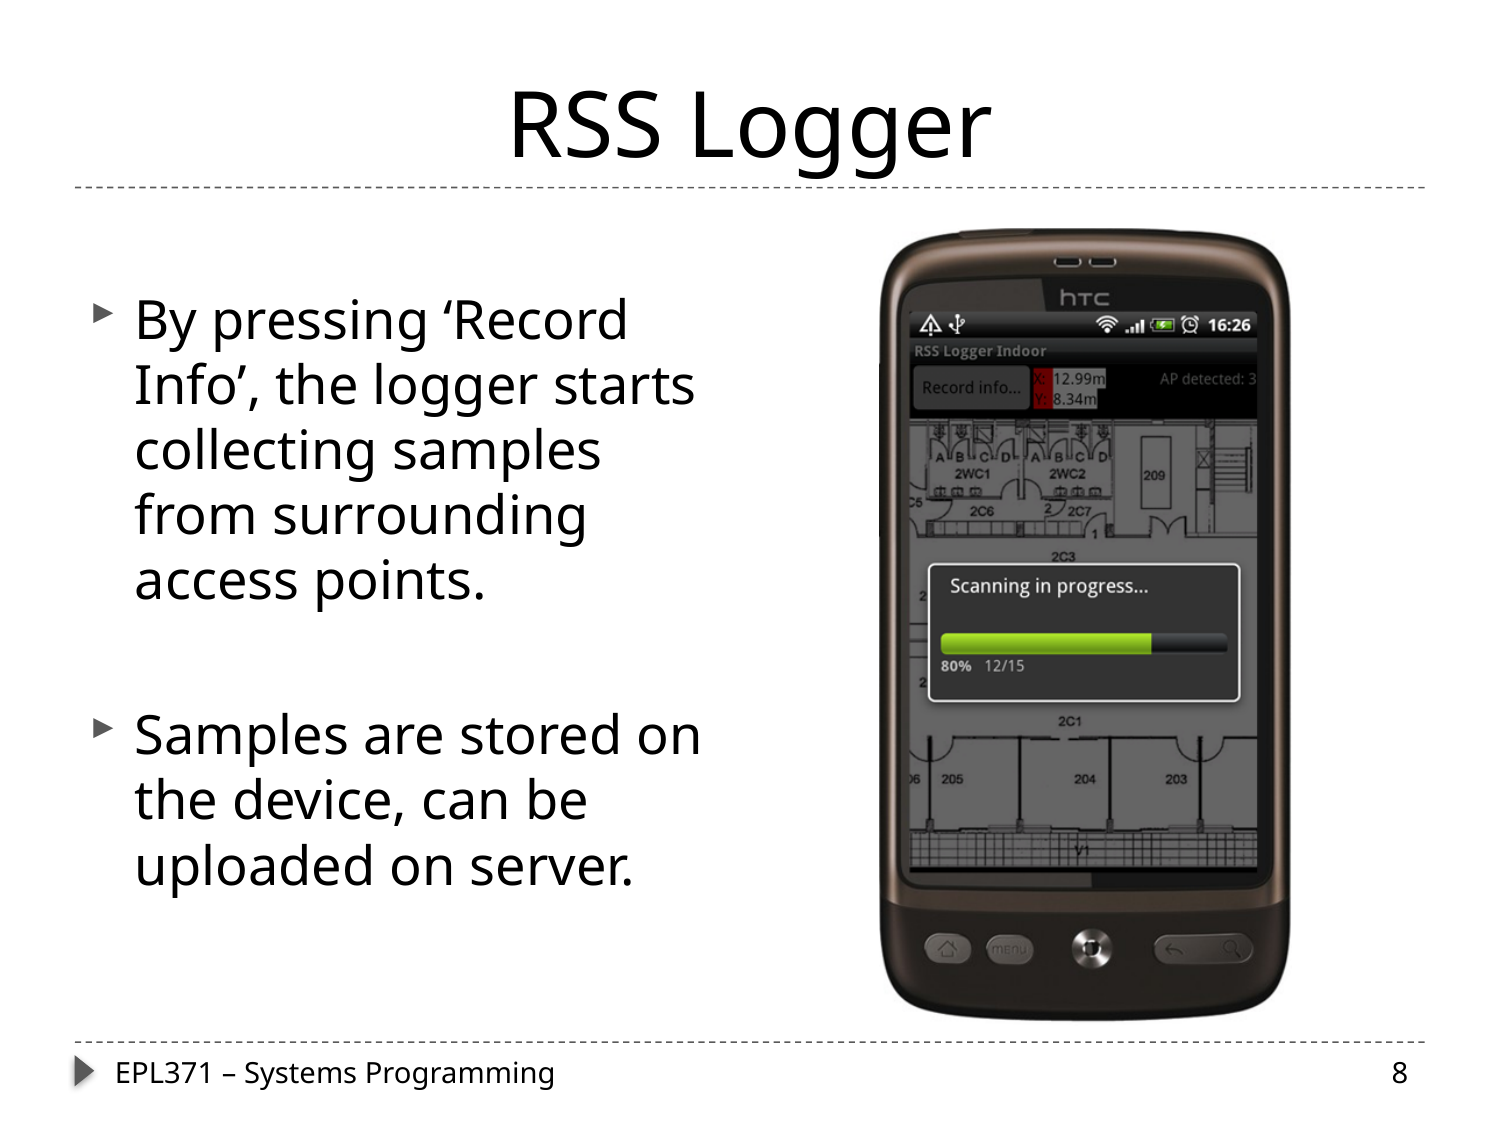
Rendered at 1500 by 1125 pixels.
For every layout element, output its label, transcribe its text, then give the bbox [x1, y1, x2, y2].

slide_number 8 [1098, 1046, 1424, 1107]
picture [879, 219, 1292, 1036]
title RSS Logger [75, 0, 1425, 183]
footer EPL371 – Systems Programming [100, 1046, 676, 1107]
list By pressing ‘Record Info’, the logger starts collecting samples from surrounding access points. Samples are stored on the device, can be uploaded on server. [75, 200, 738, 1010]
